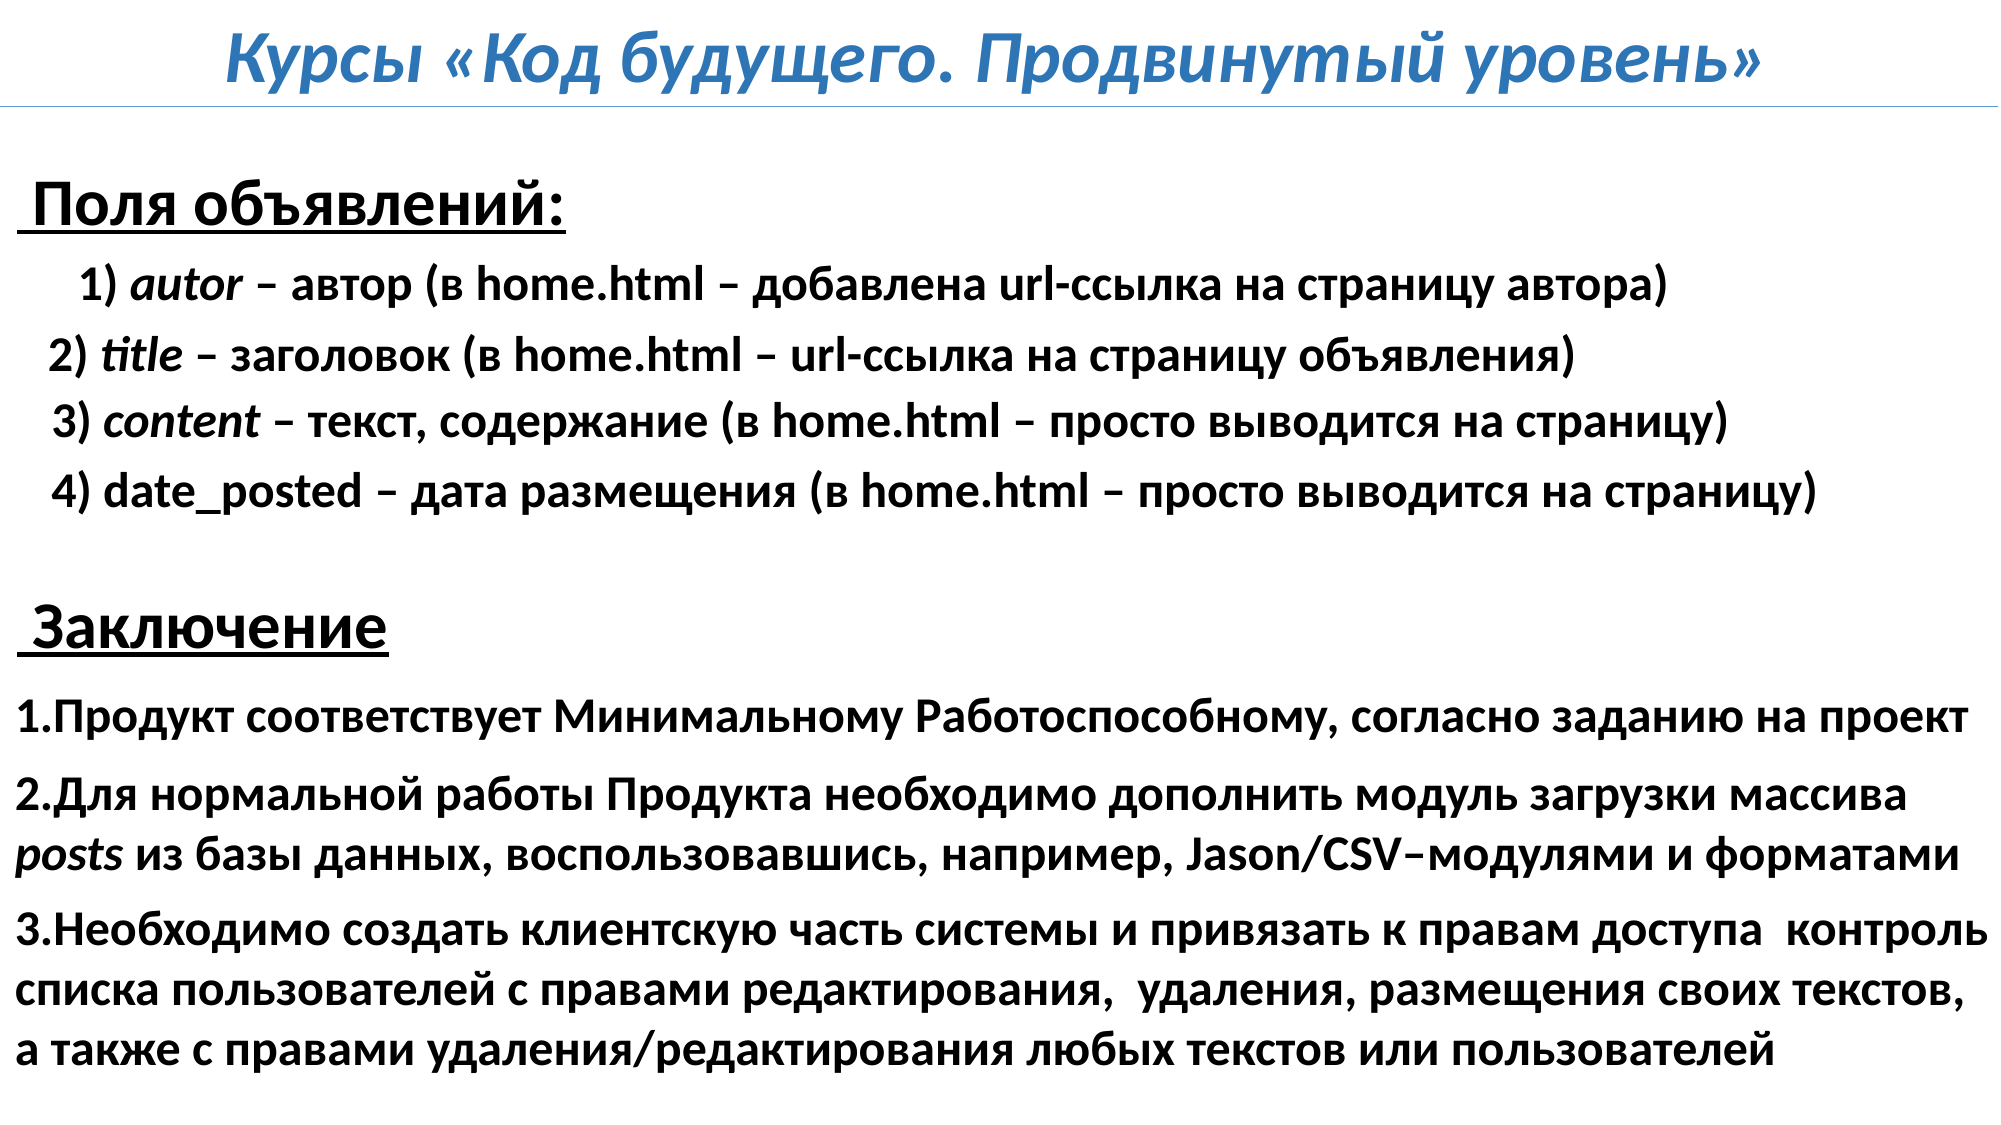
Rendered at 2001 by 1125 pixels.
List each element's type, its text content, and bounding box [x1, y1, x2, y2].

text_box 2) title – заголовок (в home.html – url-ссылка на страницу объявления) [33, 314, 1867, 389]
text_box 1) autor – автор (в home.html – добавлена url-ссылка на страницу автора) [63, 243, 1685, 314]
text_box Поля объявлений: [2, 151, 582, 247]
text_box Курсы «Код будущего. Продвинутый уровень» [192, 0, 1785, 105]
text_box 3) content – текст, содержание (в home.html – просто выводится на страницу) [36, 380, 1861, 449]
text_box 3.Необходимо создать клиентскую часть системы и привязать к правам доступа контроль списка пользователей с правами редактирования, удаления, размещения своих текстов, а также с правами удаления/редактирования любых текстов или пользователей [0, 888, 2000, 1083]
text_box 4) date_posted – дата размещения (в home.html – просто выводится на страницу) [36, 449, 1861, 525]
text_box 2.Для нормальной работы Продукта необходимо дополнить модуль загрузки массива posts из базы данных, воспользовавшись, например, Jason/CSV–модулями и форматами [0, 752, 1990, 888]
text_box Заключение [2, 574, 404, 669]
text_box 1.Продукт соответствует Минимальному Работоспособному, согласно заданию на проект [0, 674, 2000, 750]
